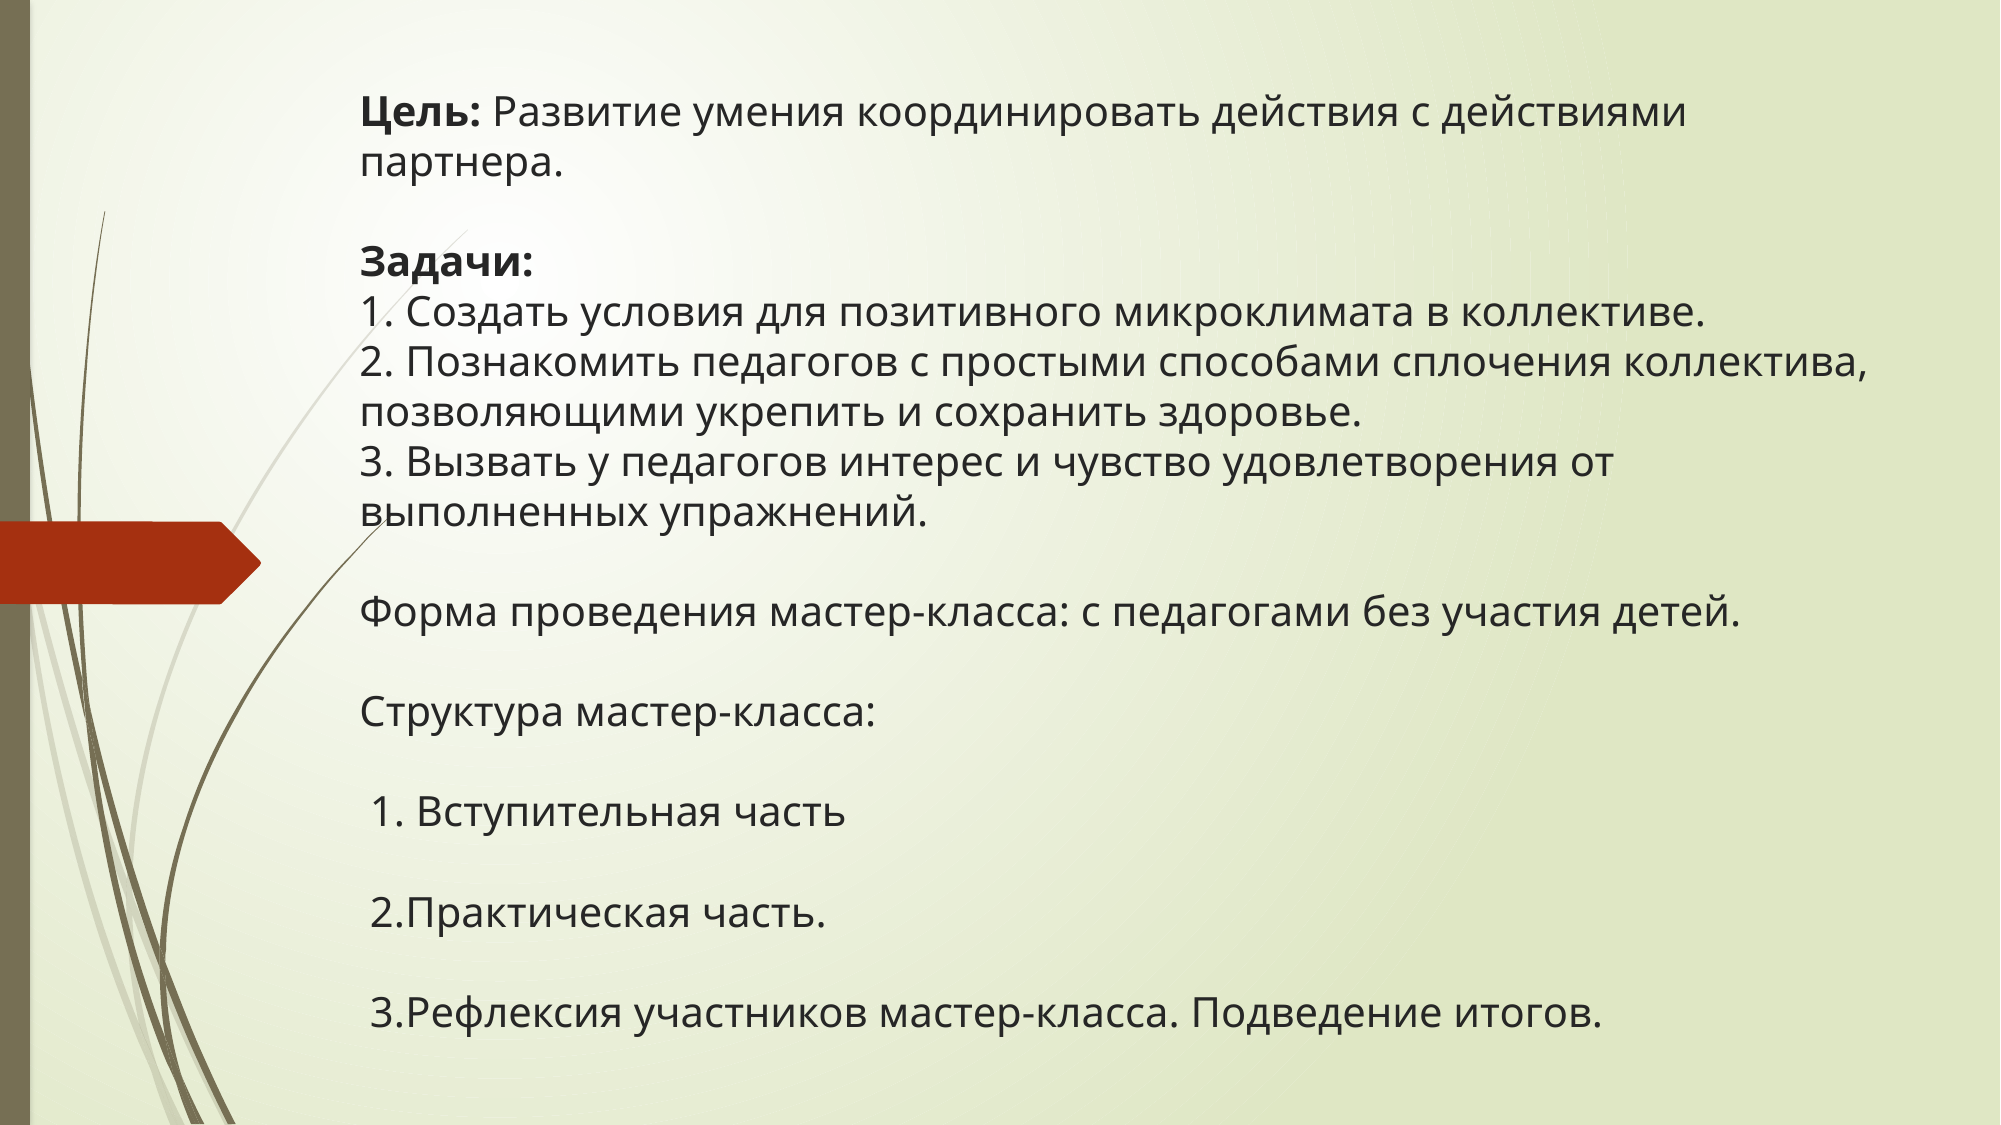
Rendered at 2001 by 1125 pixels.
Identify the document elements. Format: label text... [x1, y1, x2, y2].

title Цель: Развитие умения координировать действия с действиями партнера. Задачи: 1. Создать условия для позитивного микроклимата в коллективе. 2. Познакомить педагогов с простыми способами сплочения коллектива, позволяющими укрепить и сохранить здоровье. 3. Вызвать у педагогов интерес и чувство удовлетворения от выполненных упражнений. Форма проведения мастер-класса: с педагогами без участия детей. Структура мастер-класса: 1. Вступительная часть 2.Практическая часть. 3.Рефлексия участников мастер-класса. Подведение итогов. [344, 83, 1888, 1087]
